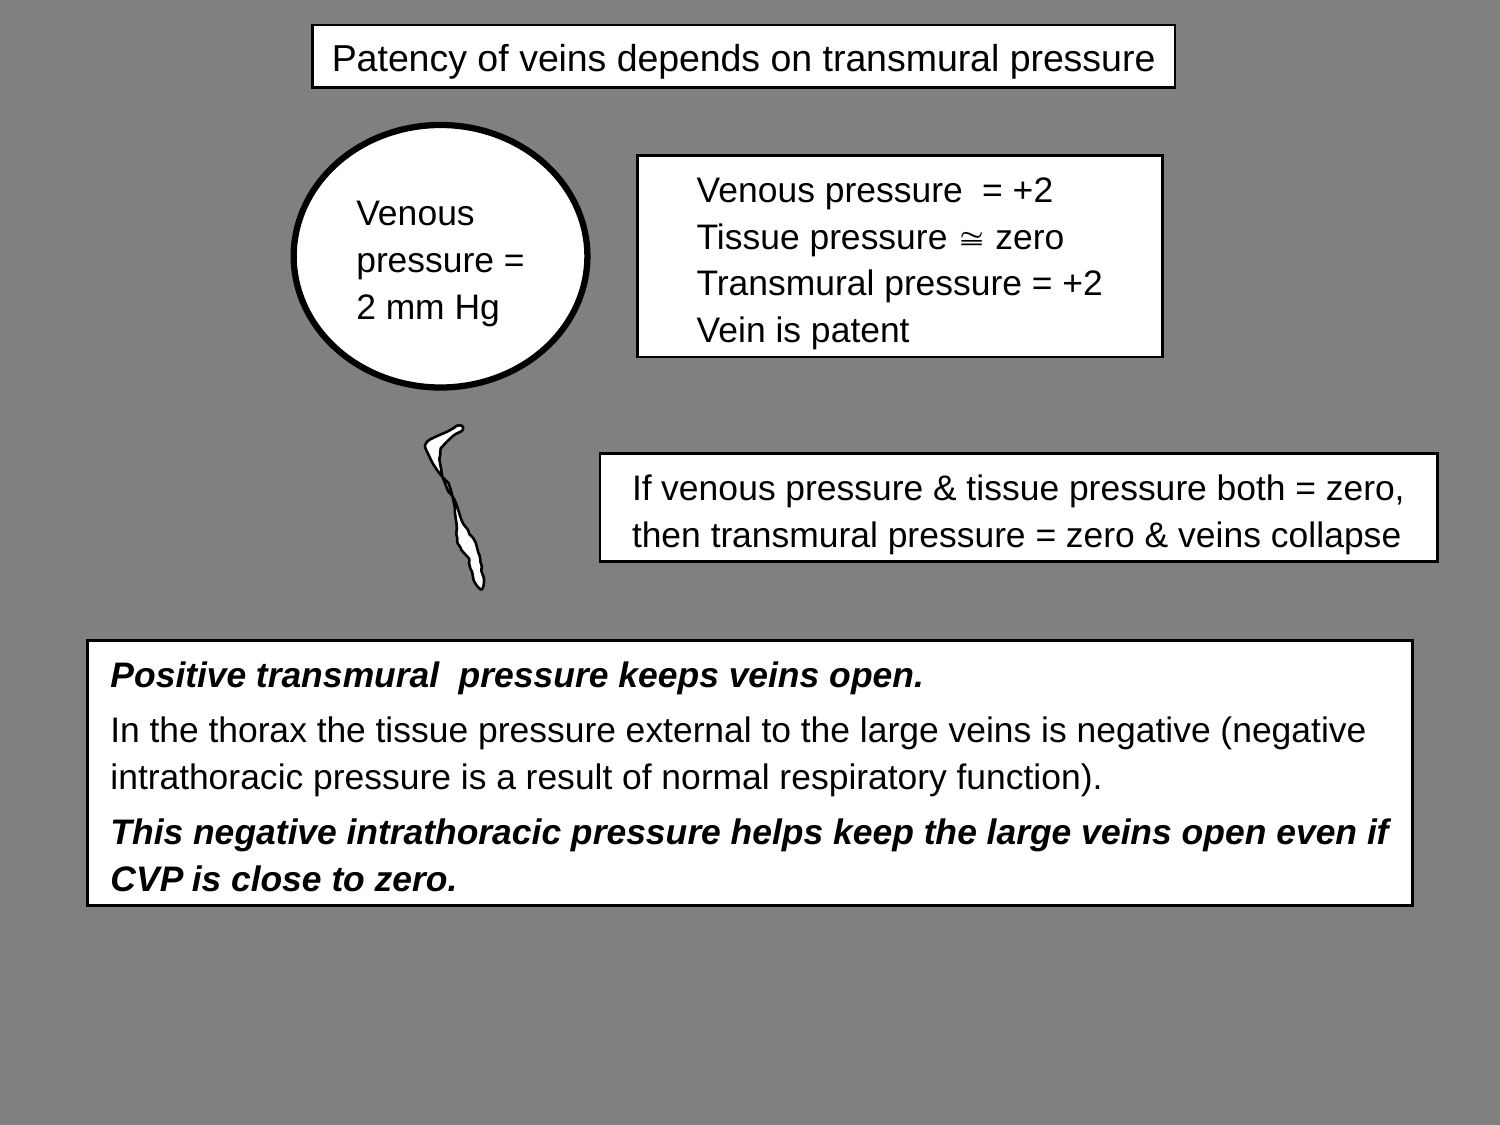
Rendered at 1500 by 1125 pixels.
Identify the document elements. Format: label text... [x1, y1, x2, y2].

text_box Venous pressure = +2 Tissue pressure  zero Transmural pressure = +2 Vein is patent [637, 155, 1163, 358]
text_box Positive transmural pressure keeps veins open. In the thorax the tissue pressure external to the large veins is negative (negative intrathoracic pressure is a result of normal respiratory function). This negative intrathoracic pressure helps keep the large veins open even if CVP is close to zero. [87, 640, 1413, 906]
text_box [293, 124, 588, 388]
text_box If venous pressure & tissue pressure both = zero, then transmural pressure = zero & veins collapse [599, 453, 1438, 562]
title Patency of veins depends on transmural pressure [311, 24, 1176, 89]
text_box [424, 425, 485, 590]
